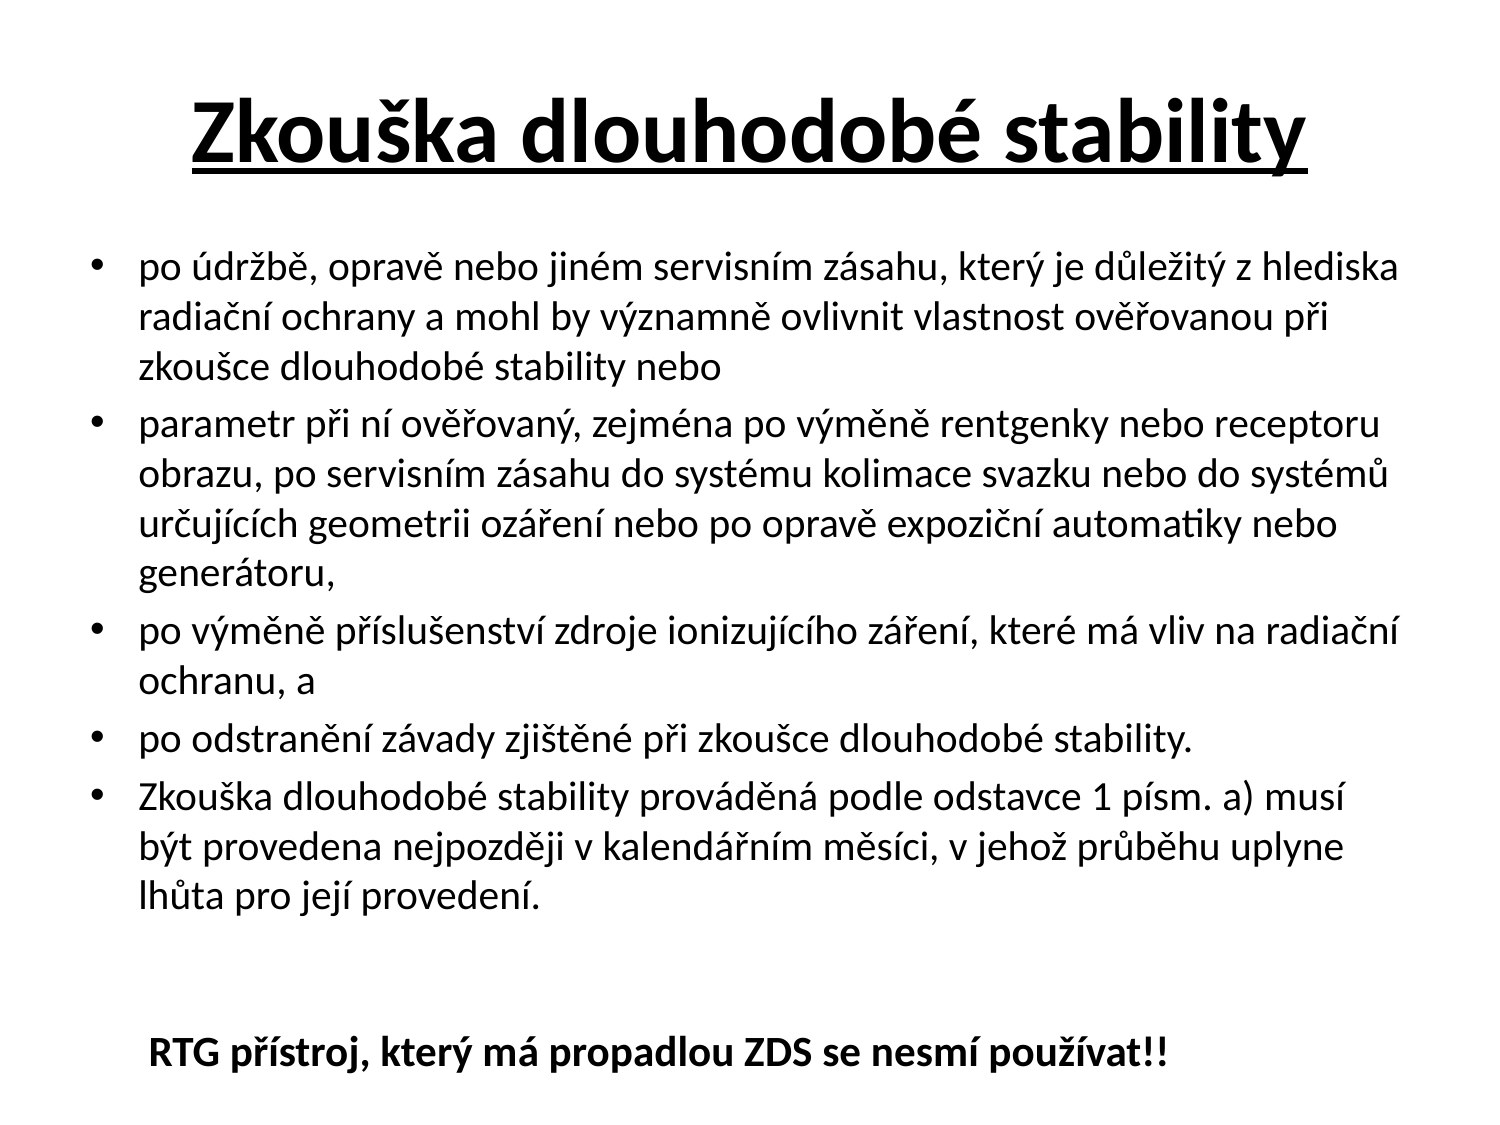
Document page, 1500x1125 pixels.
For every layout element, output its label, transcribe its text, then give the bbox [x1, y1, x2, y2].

list po údržbě, opravě nebo jiném servisním zásahu, který je důležitý z hlediska radiační ochrany a mohl by významně ovlivnit vlastnost ověřovanou při zkoušce dlouhodobé stability nebo parametr při ní ověřovaný, zejména po výměně rentgenky nebo receptoru obrazu, po servisním zásahu do systému kolimace svazku nebo do systémů určujících geometrii ozáření nebo po opravě expoziční automatiky nebo generátoru, po výměně příslušenství zdroje ionizujícího záření, které má vliv na radiační ochranu, a po odstranění závady zjištěné při zkoušce dlouhodobé stability. Zkouška dlouhodobé stability prováděná podle odstavce 1 písm. a) musí být provedena nejpozději v kalendářním měsíci, v jehož průběhu uplyne lhůta pro její provedení. RTG přístroj, který má propadlou ZDS se nesmí používat!! [75, 231, 1425, 1094]
title Zkouška dlouhodobé stability [75, 19, 1425, 231]
